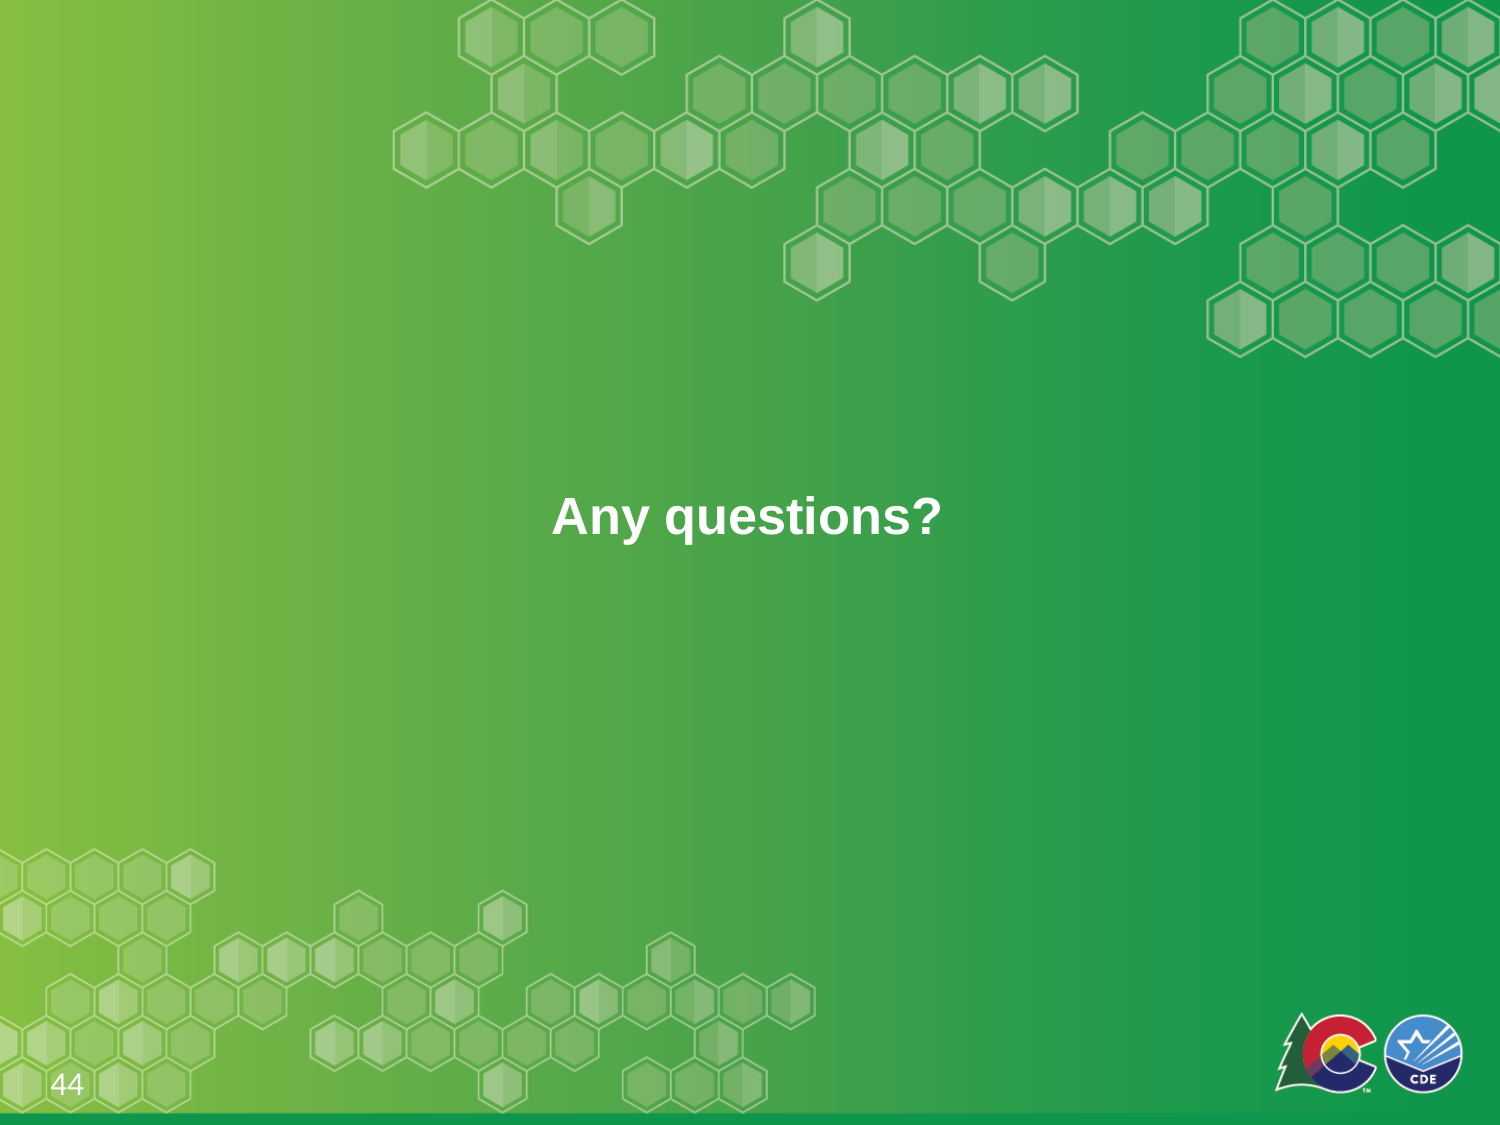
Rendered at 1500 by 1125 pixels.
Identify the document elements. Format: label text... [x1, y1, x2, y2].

slide_number 44 [35, 1054, 373, 1115]
title Any questions? [107, 223, 1388, 810]
picture [0, 0, 1500, 1125]
